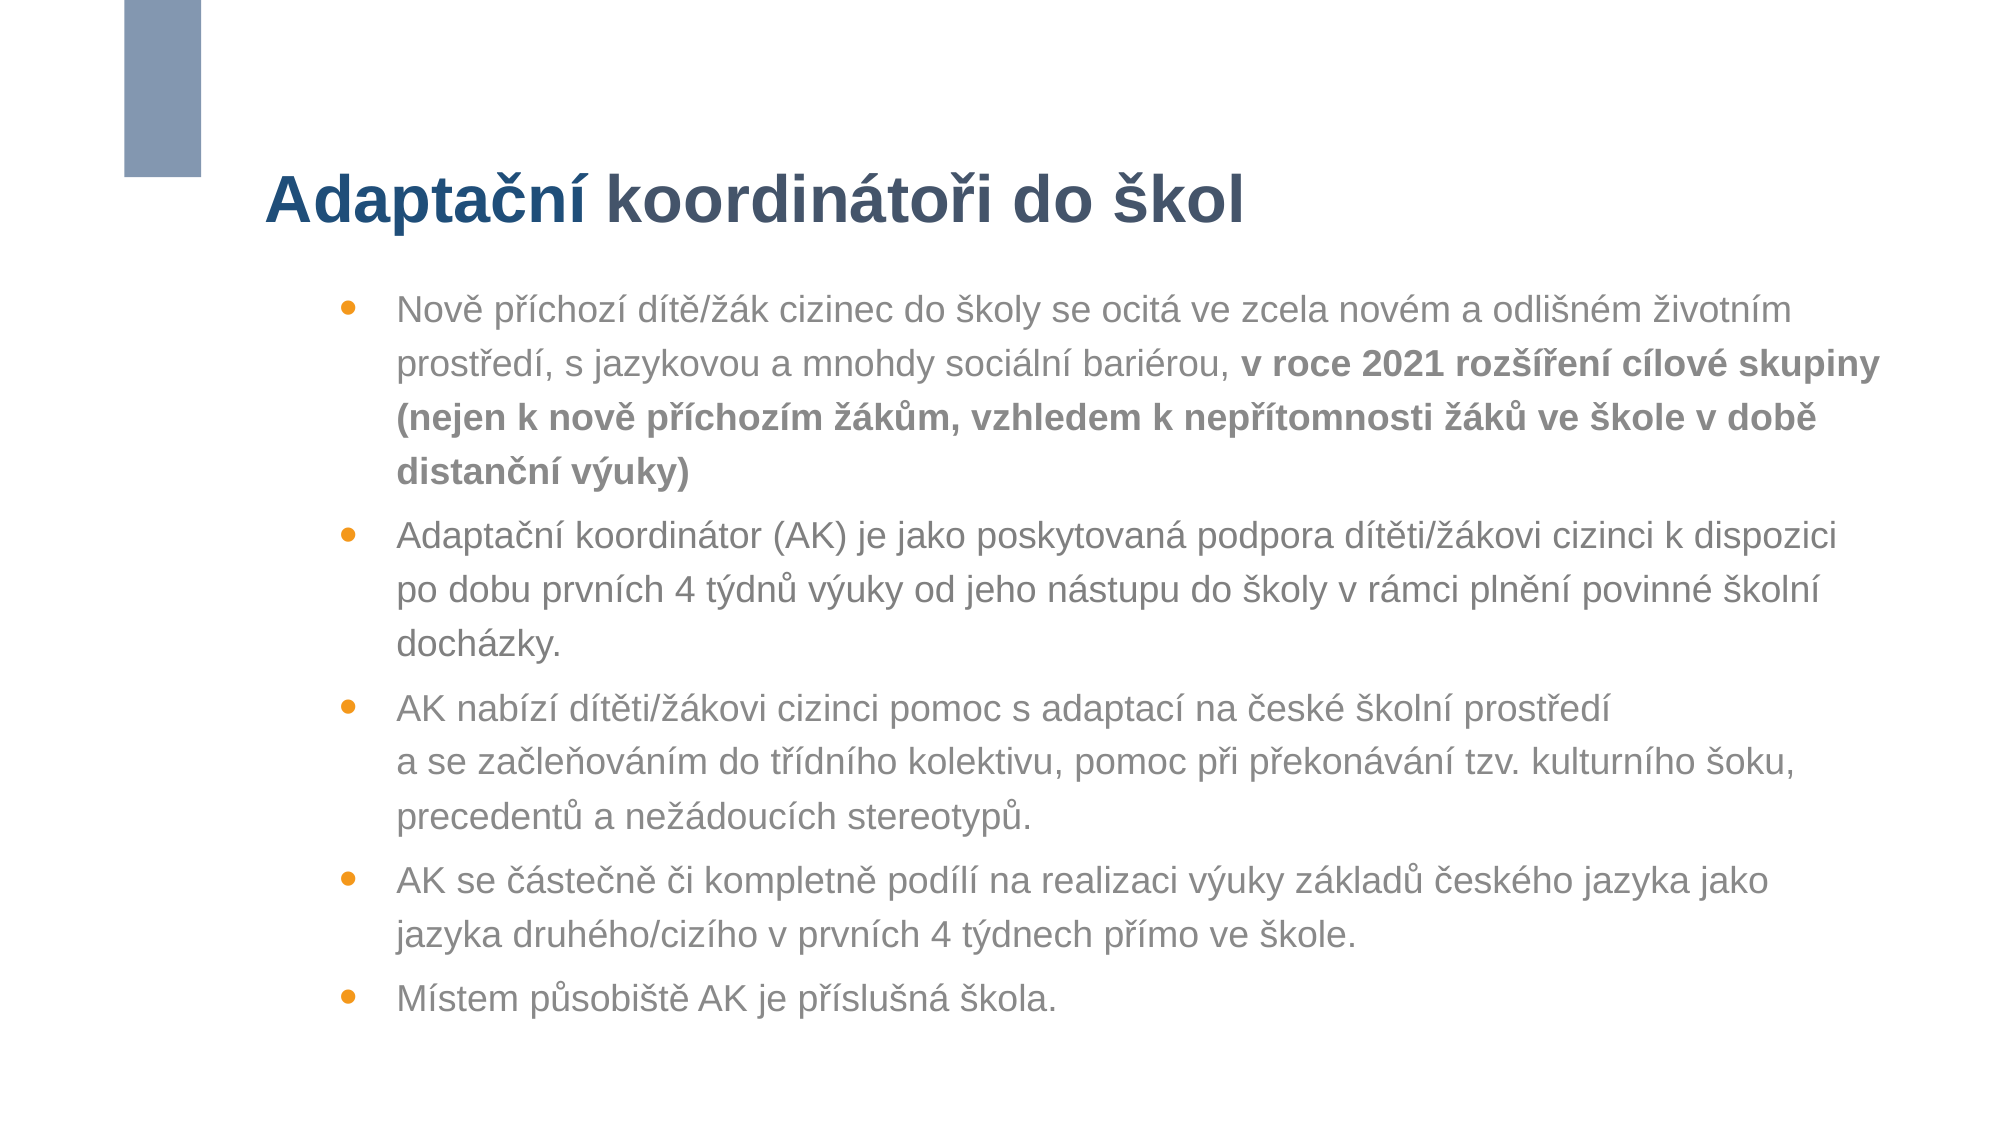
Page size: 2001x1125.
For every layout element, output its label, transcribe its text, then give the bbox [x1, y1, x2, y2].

list Nově příchozí dítě/žák cizinec do školy se ocitá ve zcela novém a odlišném životním prostředí, s jazykovou a mnohdy sociální bariérou, v roce 2021 rozšíření cílové skupiny (nejen k nově příchozím žákům, vzhledem k nepřítomnosti žáků ve škole v době distanční výuky) Adaptační koordinátor (AK) je jako poskytovaná podpora dítěti/žákovi cizinci k dispozici po dobu prvních 4 týdnů výuky od jeho nástupu do školy v rámci plnění povinné školní docházky. AK nabízí dítěti/žákovi cizinci pomoc s adaptací na české školní prostředí a se začleňováním do třídního kolektivu, pomoc při překonávání tzv. kulturního šoku, precedentů a nežádoucích stereotypů. AK se částečně či kompletně podílí na realizaci výuky základů českého jazyka jako jazyka druhého/cizího v prvních 4 týdnech přímo ve škole. Místem působiště AK je příslušná škola. [249, 268, 1898, 1040]
title Adaptační koordinátoři do škol [249, 73, 1898, 242]
